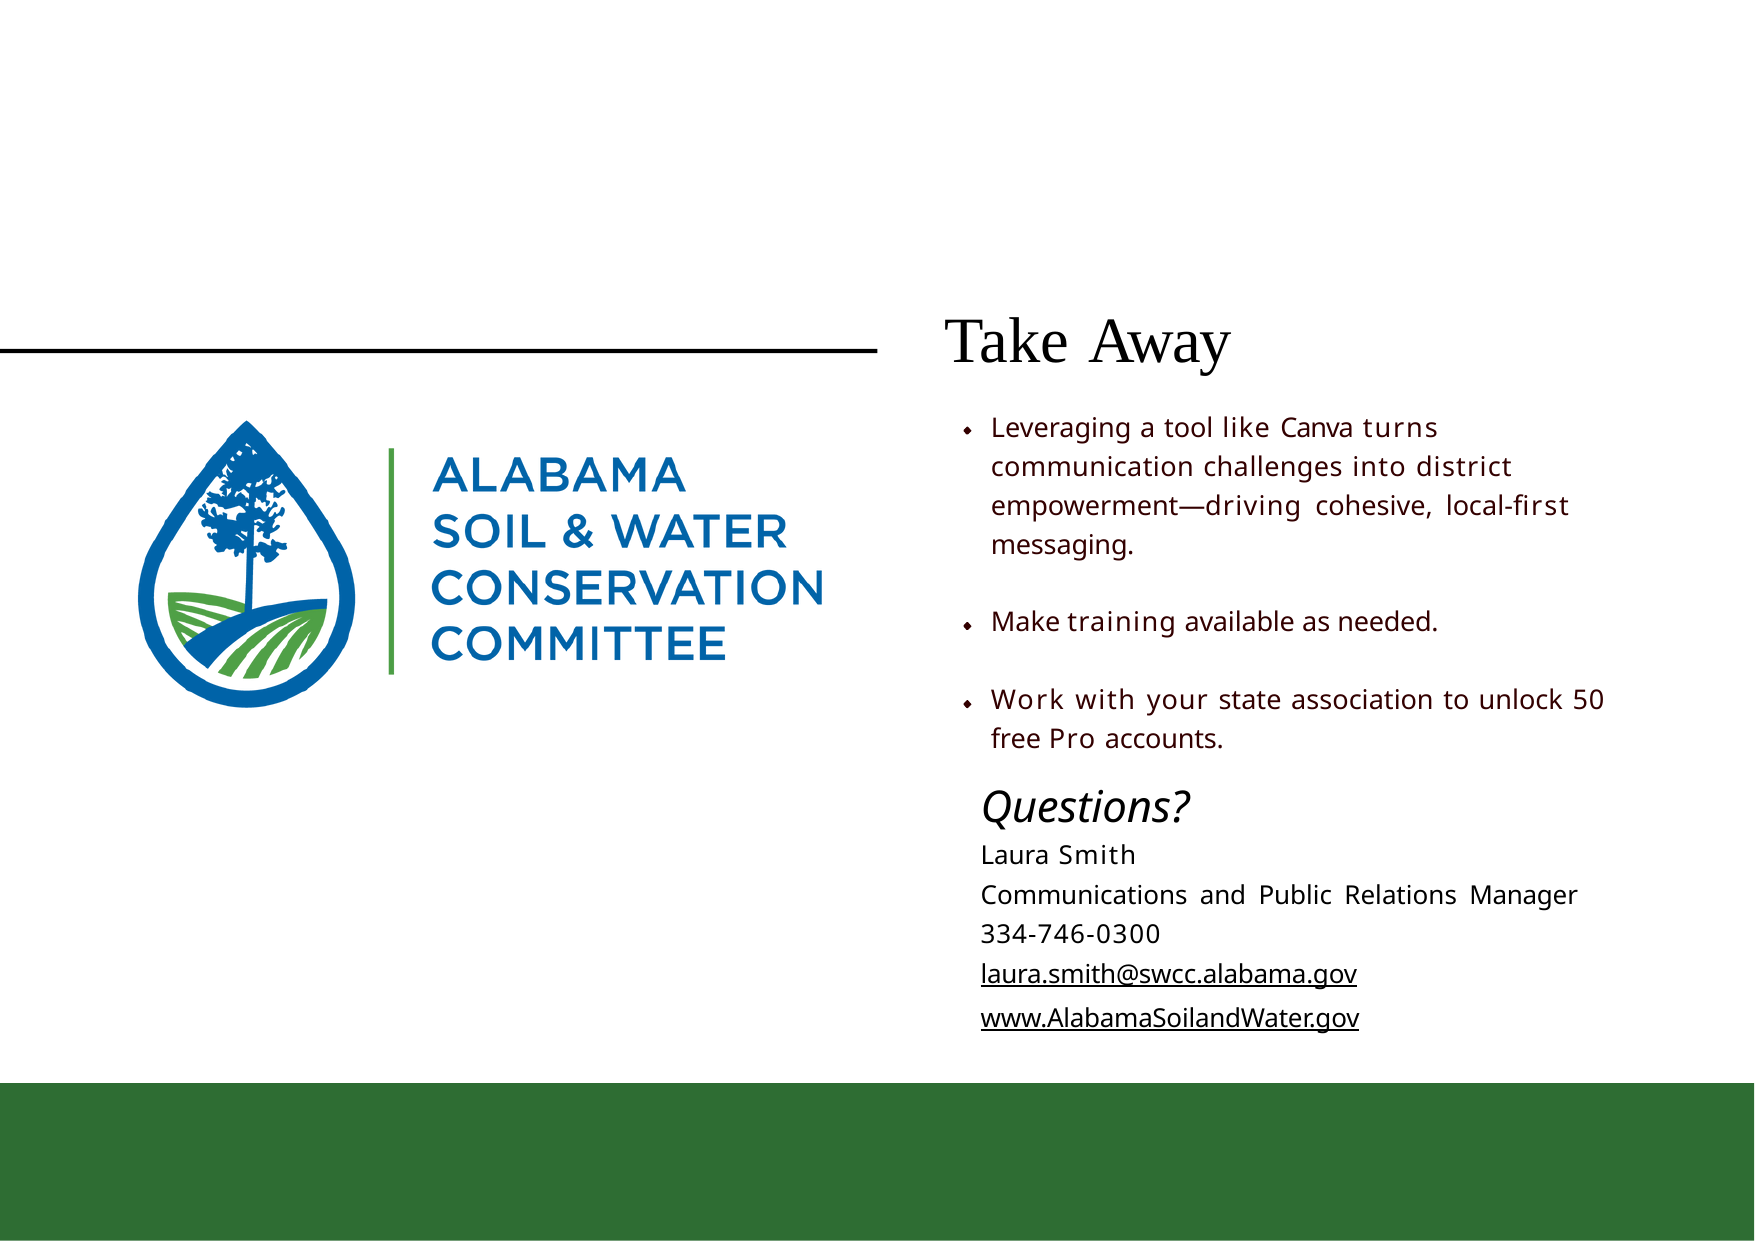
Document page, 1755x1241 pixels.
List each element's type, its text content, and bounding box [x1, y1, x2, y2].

text_box [963, 426, 972, 435]
picture [123, 412, 839, 714]
text_box [0, 348, 878, 354]
text_box [963, 622, 972, 630]
text_box [963, 700, 972, 709]
title Take Away [942, 295, 1242, 505]
text_box Leveraging a tool like Canva turns communication challenges into district empowerment—driving cohesive, local-first messaging. Make training available as needed. Work with your state association to unlock 50 free Pro accounts. Questions? Laura Smith Communications and Public Relations Manager 334-746-0300 laura.smith@swcc.alabama.gov www.AlabamaSoilandWater.gov [978, 401, 1623, 1037]
text_box [0, 1083, 1755, 1241]
